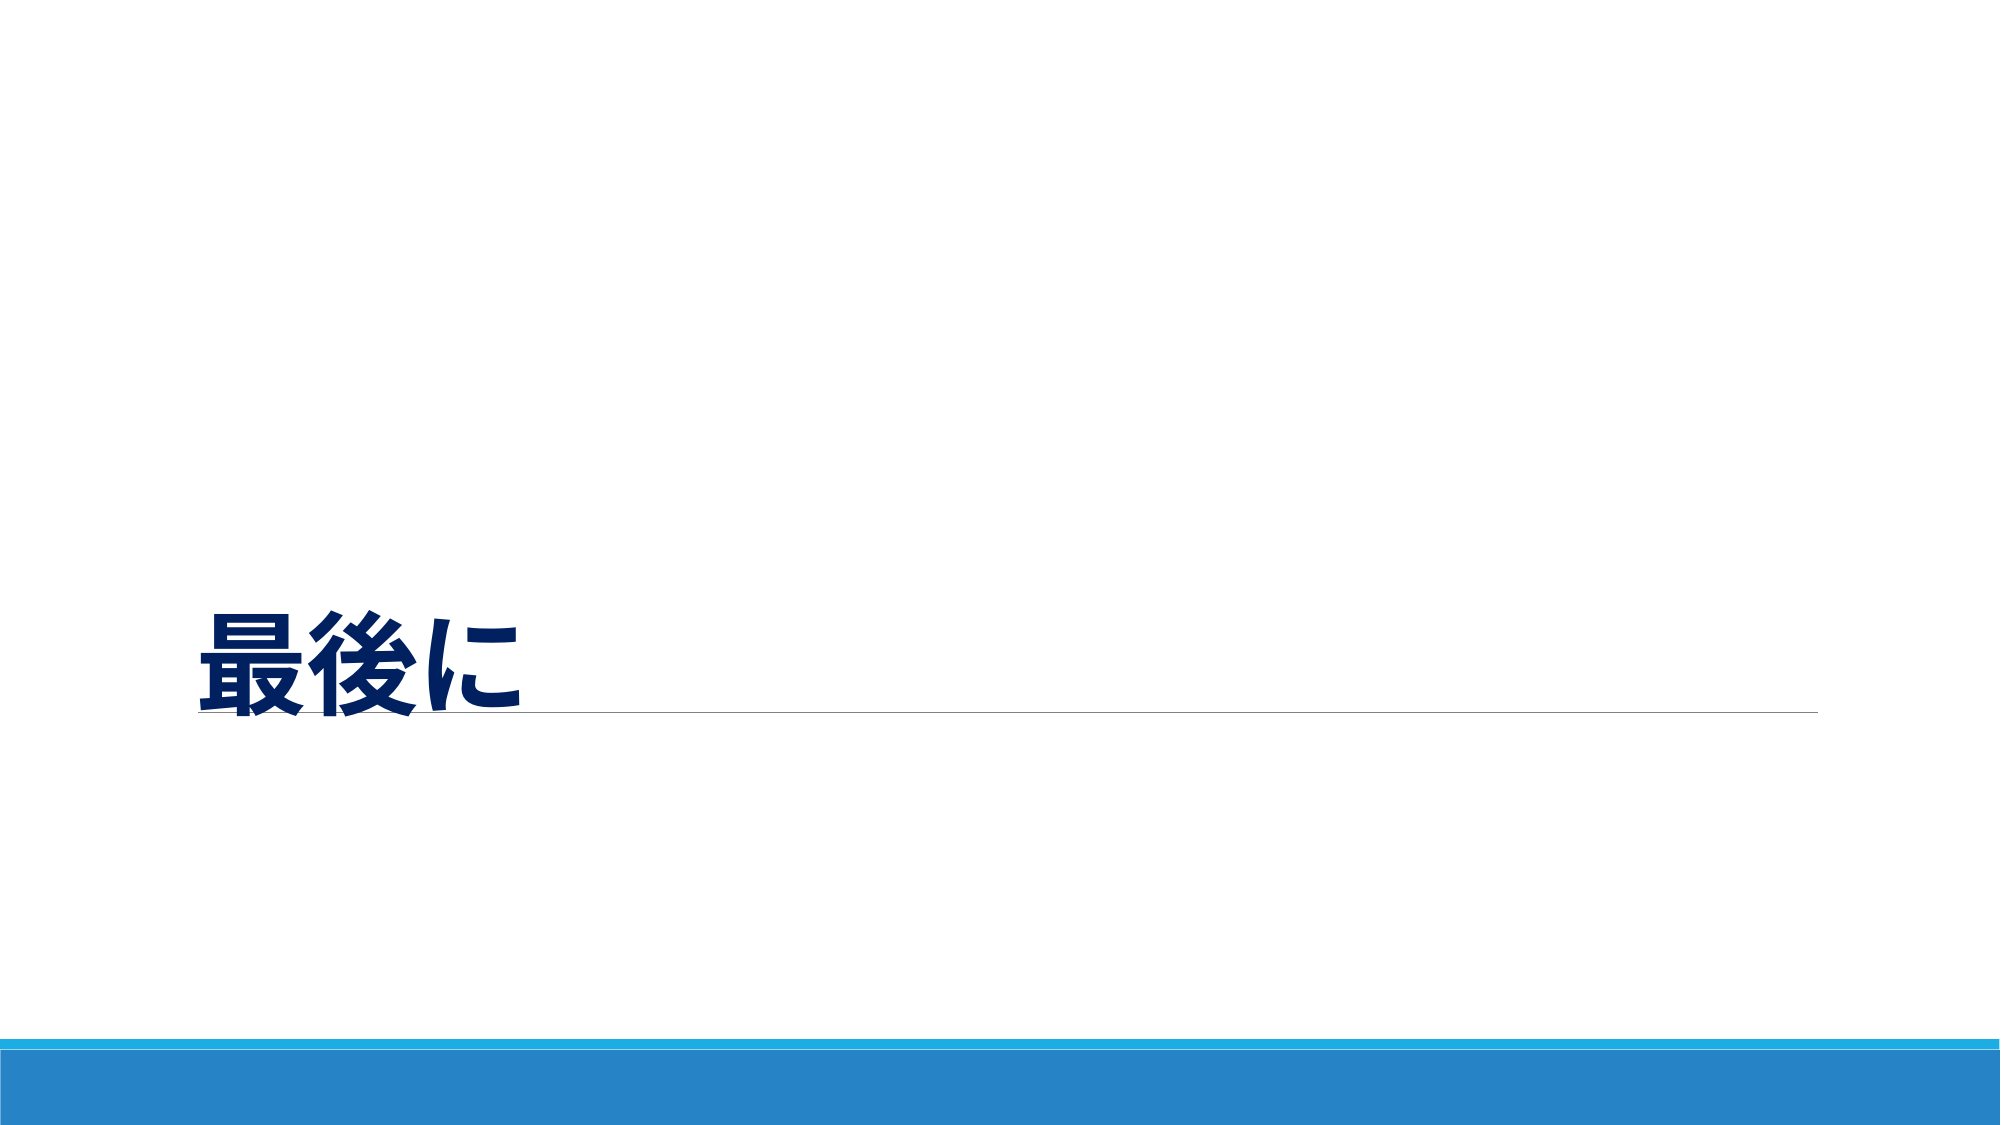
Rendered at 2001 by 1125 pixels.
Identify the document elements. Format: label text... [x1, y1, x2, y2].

title 最後に [180, 151, 1830, 737]
